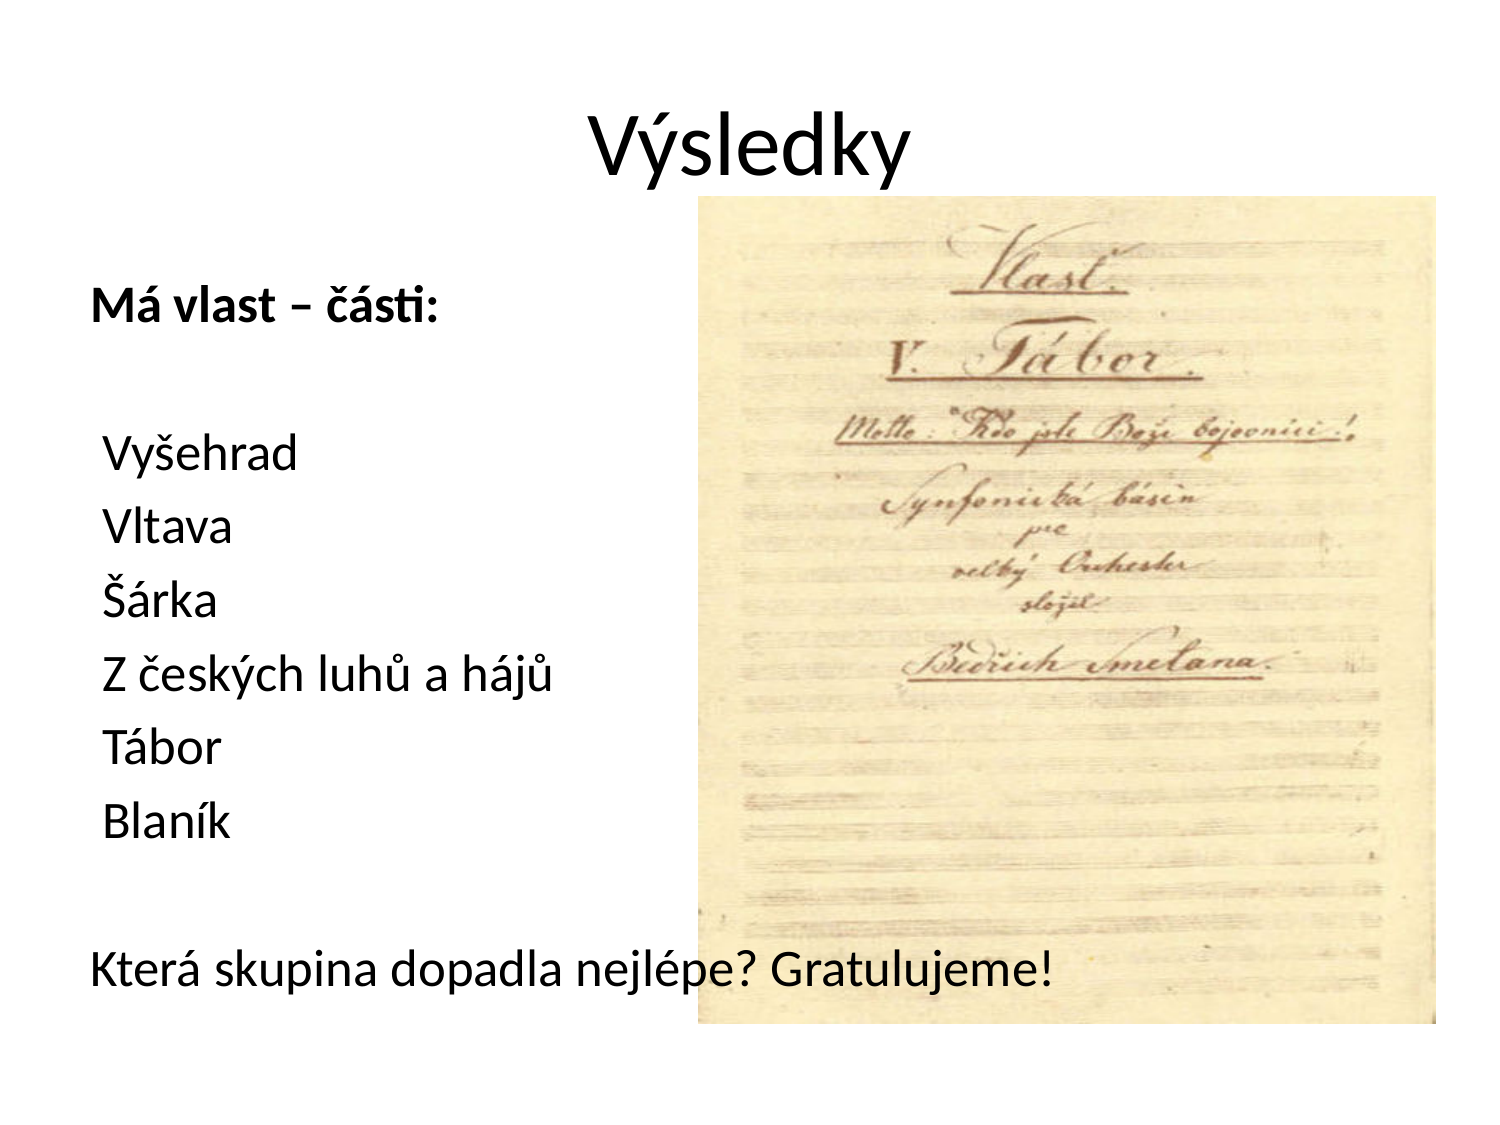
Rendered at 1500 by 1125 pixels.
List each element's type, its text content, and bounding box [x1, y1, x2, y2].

list Má vlast – části: Vyšehrad Vltava Šárka Z českých luhů a hájů Tábor Blaník Která skupina dopadla nejlépe? Gratulujeme! [75, 262, 693, 1005]
title Výsledky [75, 45, 1425, 233]
picture [698, 195, 1436, 1024]
